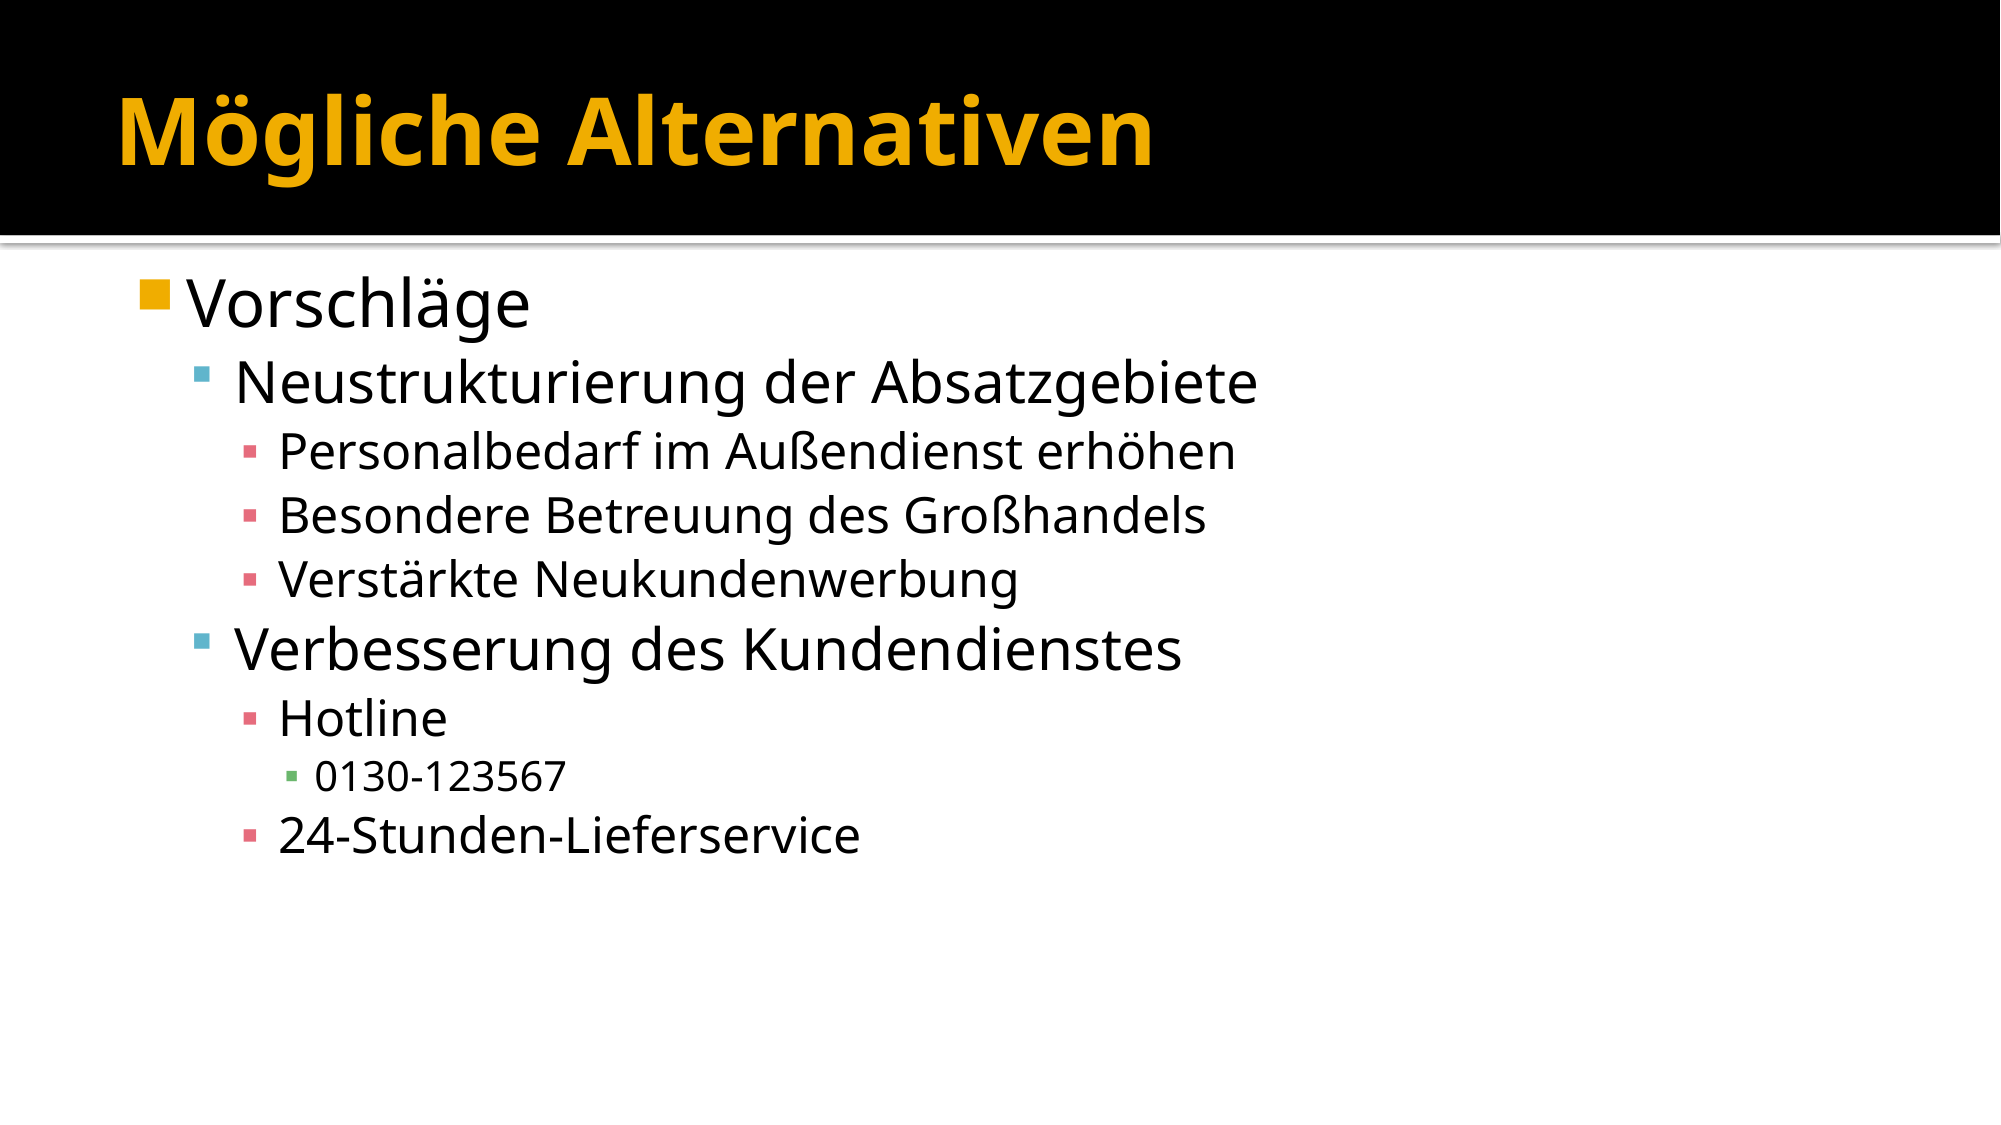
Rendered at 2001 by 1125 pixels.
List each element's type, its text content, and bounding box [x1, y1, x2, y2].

title Mögliche Alternativen [99, 24, 1900, 231]
list Vorschläge Neustrukturierung der Absatzgebiete Personalbedarf im Außendienst erhöhen Besondere Betreuung des Großhandels Verstärkte Neukundenwerbung Verbesserung des Kundendienstes Hotline 0130-123567 24-Stunden-Lieferservice [99, 262, 1900, 1034]
